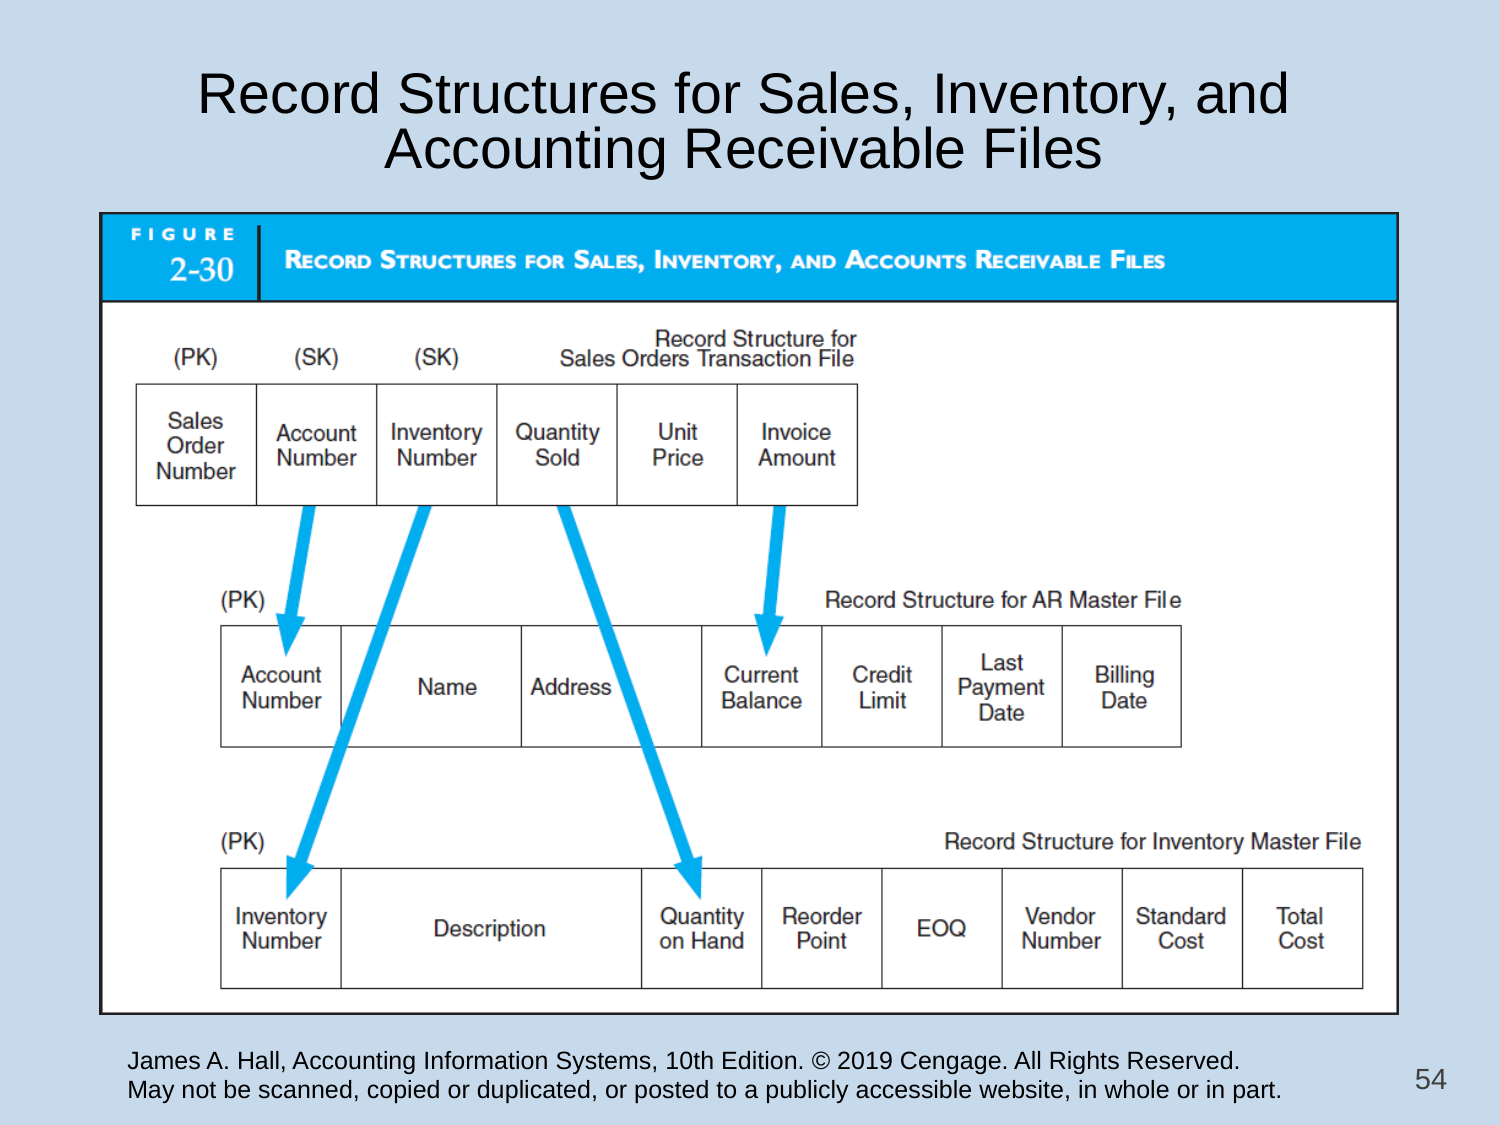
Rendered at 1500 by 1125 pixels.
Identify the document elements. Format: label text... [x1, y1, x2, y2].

title Record Structures for Sales, Inventory, and Accounting Receivable Files [69, 62, 1420, 188]
slide_number 54 [1400, 1052, 1488, 1113]
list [99, 212, 1399, 1015]
